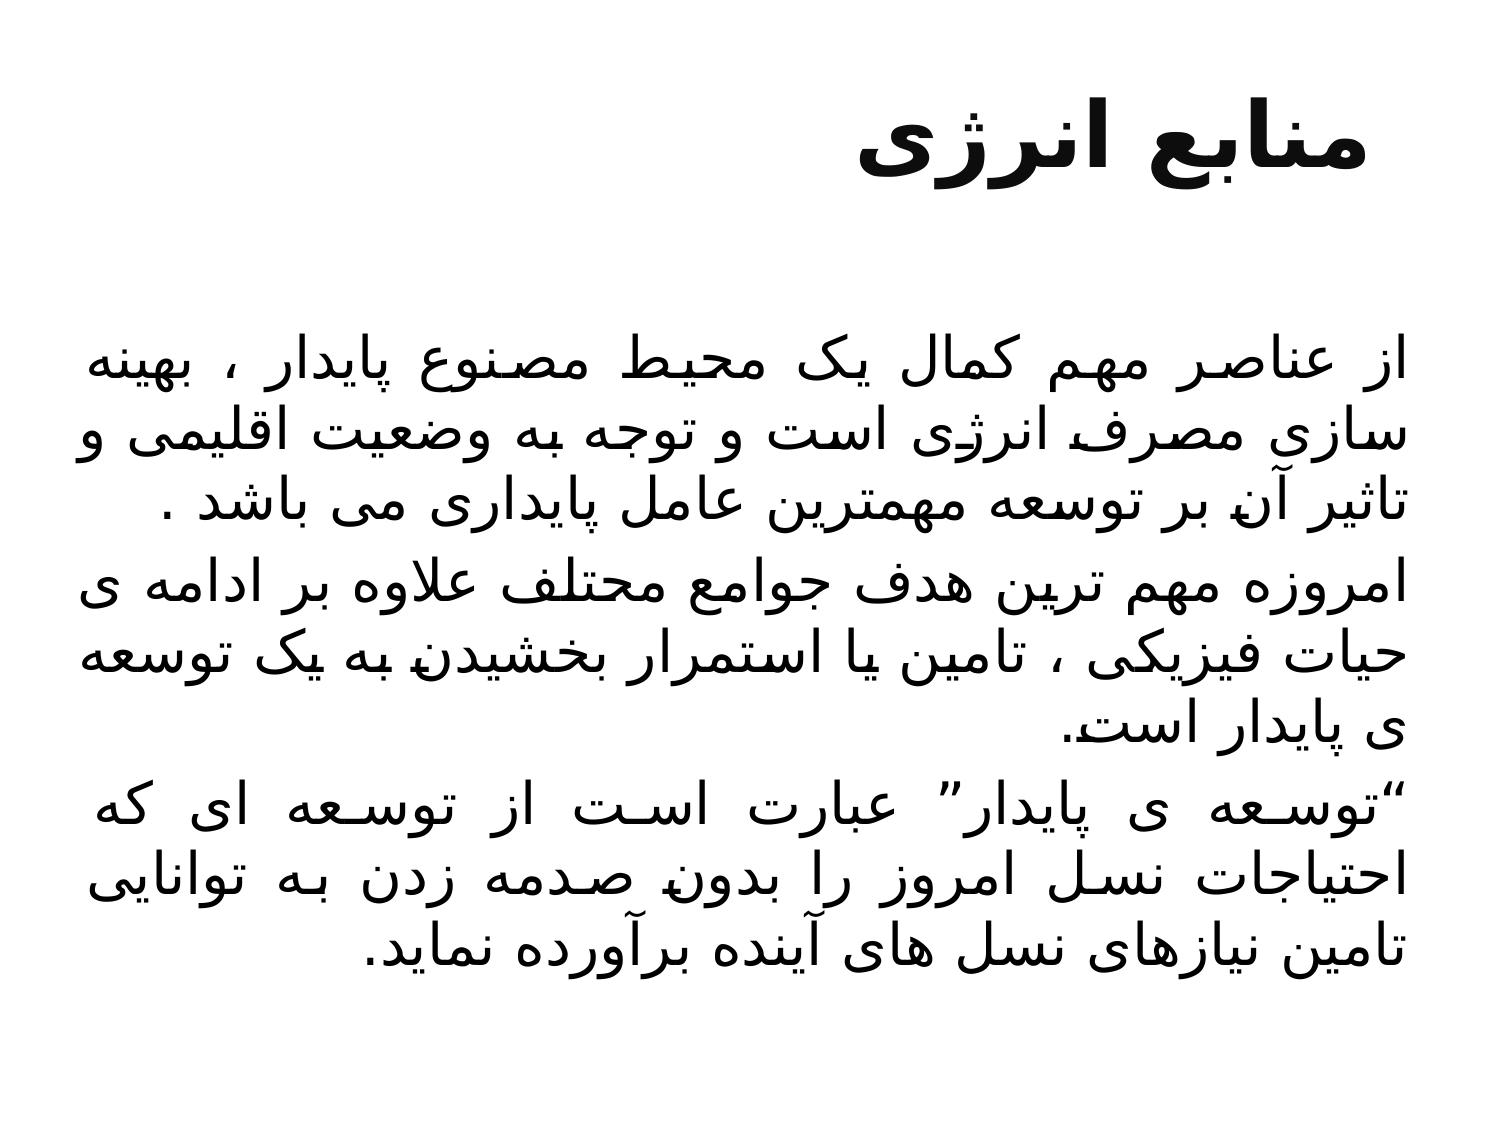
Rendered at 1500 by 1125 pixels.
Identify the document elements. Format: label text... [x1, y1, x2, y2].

list از عناصر مهم کمال یک محیط مصنوع پایدار ، بهینه سازی مصرف انرژی است و توجه به وضعیت اقلیمی و تاثیر آن بر توسعه مهمترین عامل پایداری می باشد . امروزه مهم ترین هدف جوامع محتلف علاوه بر ادامه ی حیات فیزیکی ، تامین یا استمرار بخشیدن به یک توسعه ی پایدار است. “توسعه ی پایدار” عبارت است از توسعه ای که احتیاجات نسل امروز را بدون صدمه زدن به توانایی تامین نیازهای نسل های آینده برآورده نماید. [62, 312, 1425, 1038]
title منابع انرژی [600, 37, 1388, 225]
